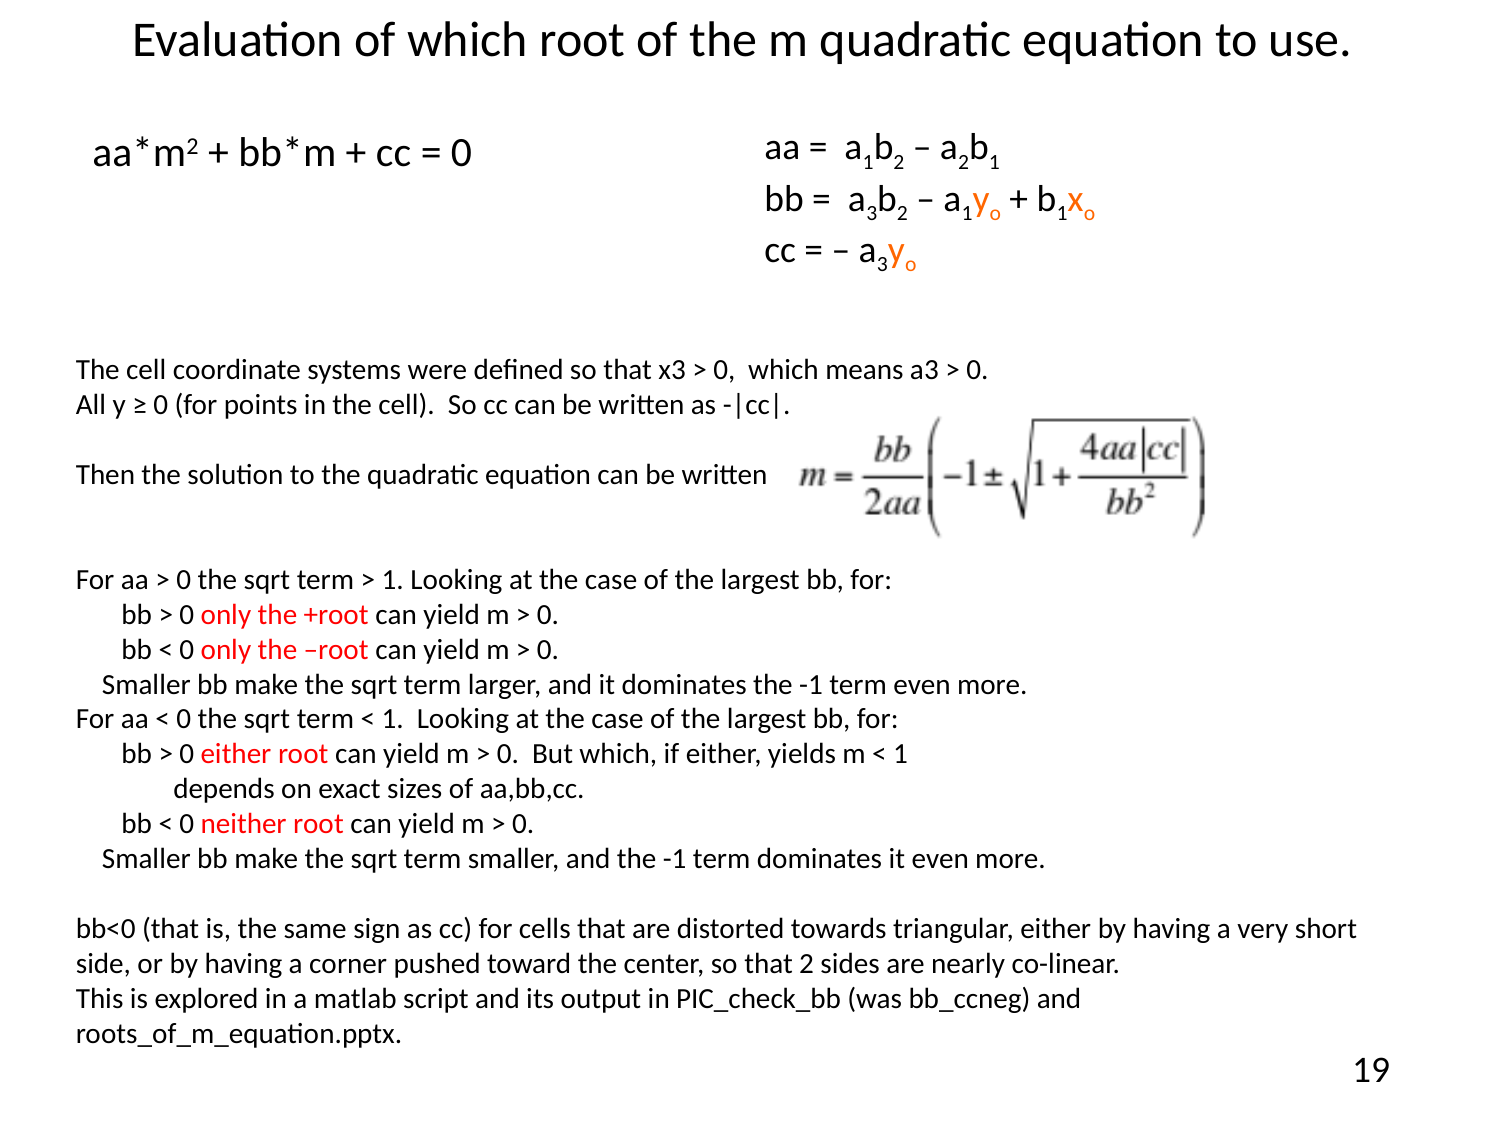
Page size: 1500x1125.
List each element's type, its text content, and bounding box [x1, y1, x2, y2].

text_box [795, 410, 1210, 542]
text_box aa = a1b2 – a2b1 bb = a3b2 – a1yo + b1xo cc = – a3yo [749, 114, 1172, 284]
text_box aa*m2 + bb*m + cc = 0 [77, 117, 488, 183]
text_box The cell coordinate systems were defined so that x3 > 0, which means a3 > 0. All y ≥ 0 (for points in the cell). So cc can be written as -|cc|. Then the solution to the quadratic equation can be written For aa > 0 the sqrt term > 1. Looking at the case of the largest bb, for: bb > 0 only the +root can yield m > 0. bb < 0 only the –root can yield m > 0. Smaller bb make the sqrt term larger, and it dominates the -1 term even more. For aa < 0 the sqrt term < 1. Looking at the case of the largest bb, for: bb > 0 either root can yield m > 0. But which, if either, yields m < 1 depends on exact sizes of aa,bb,cc. bb < 0 neither root can yield m > 0. Smaller bb make the sqrt term smaller, and the -1 term dominates it even more. bb<0 (that is, the same sign as cc) for cells that are distorted towards triangular, either by having a very short side, or by having a corner pushed toward the center, so that 2 sides are nearly co-linear. This is explored in a matlab script and its output in PIC_check_bb (was bb_ccneg) and roots_of_m_equation.pptx. [61, 342, 1384, 1057]
slide_number 19 [1337, 1037, 1410, 1098]
title Evaluation of which root of the m quadratic equation to use. [75, 0, 1410, 90]
